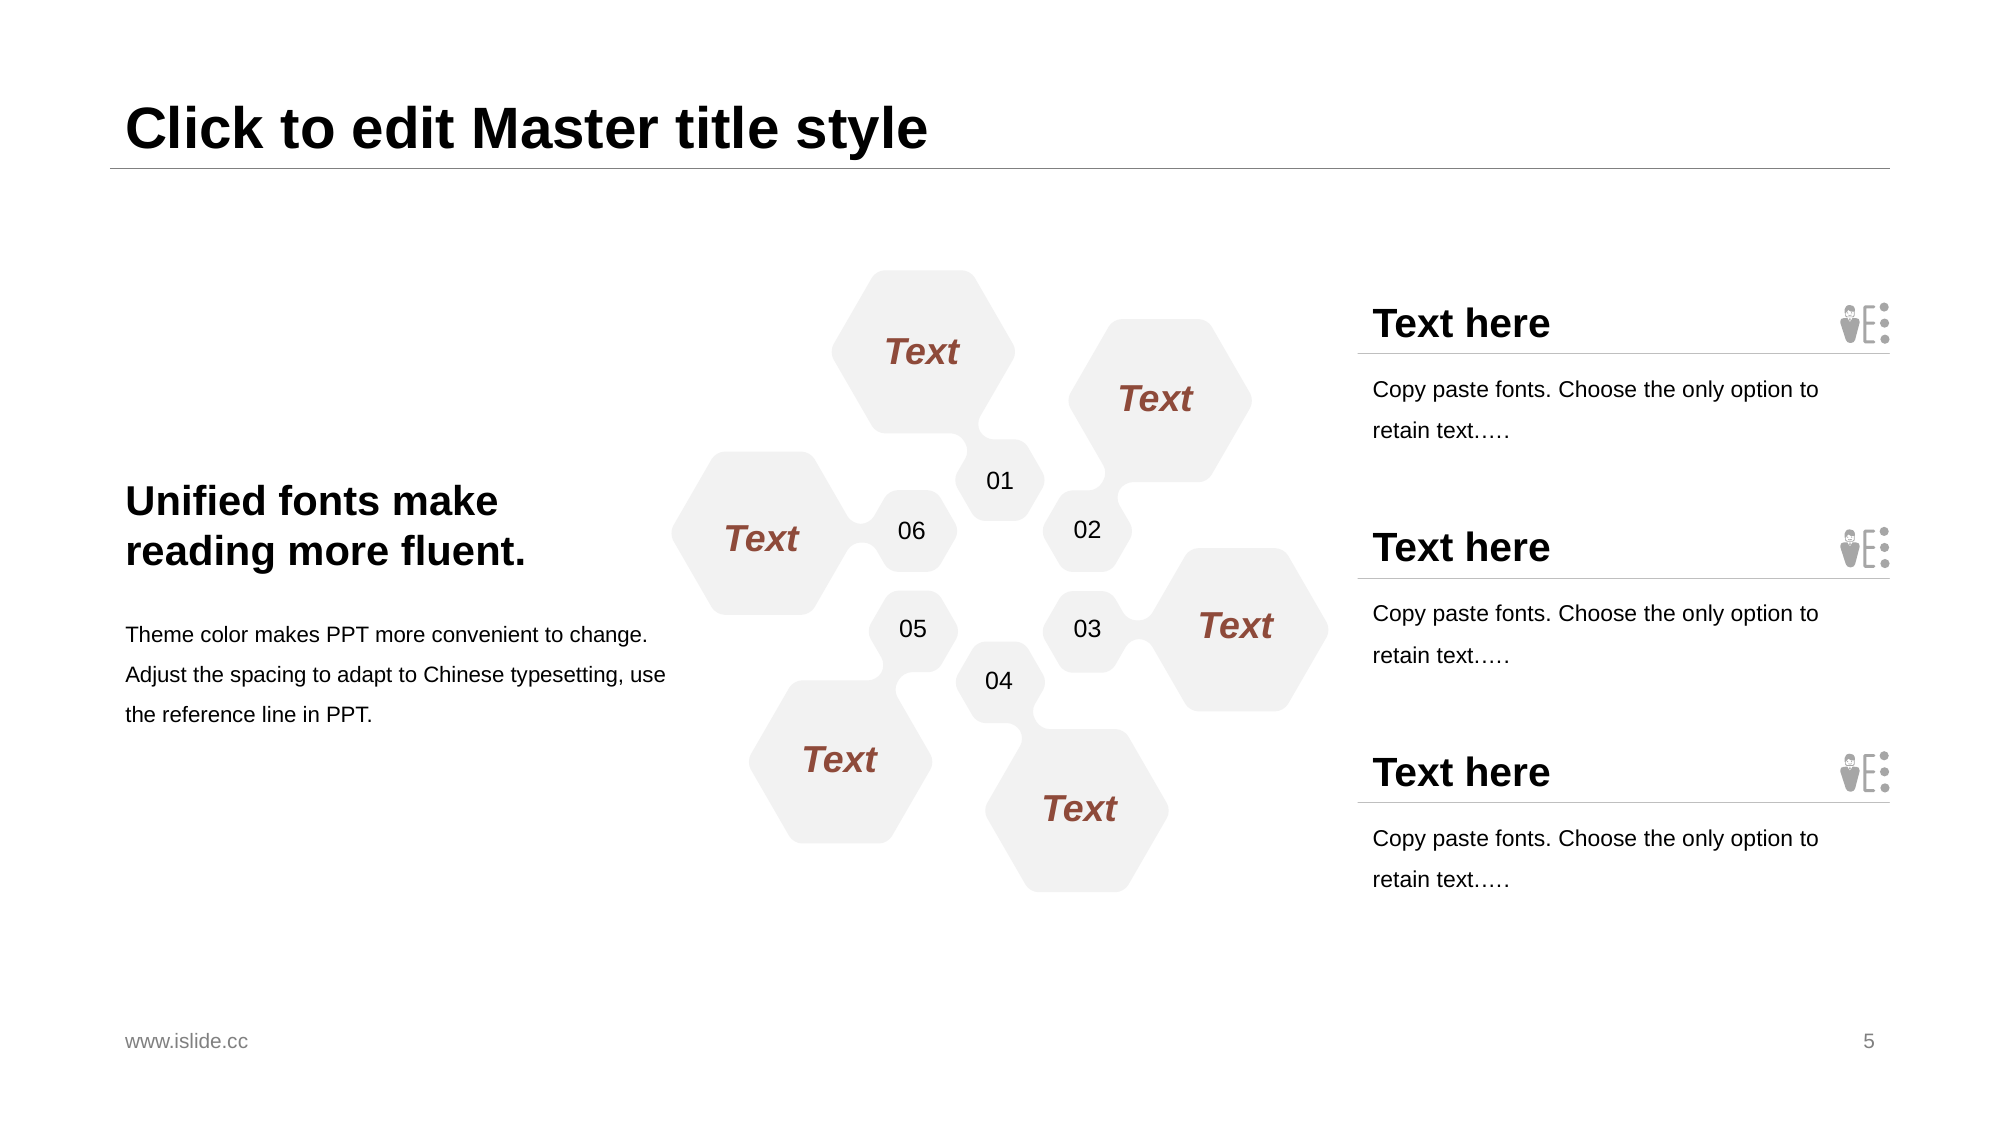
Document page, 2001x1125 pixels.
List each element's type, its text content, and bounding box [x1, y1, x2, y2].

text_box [110, 270, 1890, 905]
slide_number 5 [1412, 1023, 1890, 1058]
footer www.islide.cc [109, 1023, 790, 1058]
title Click to edit Master title style [109, 0, 1890, 169]
